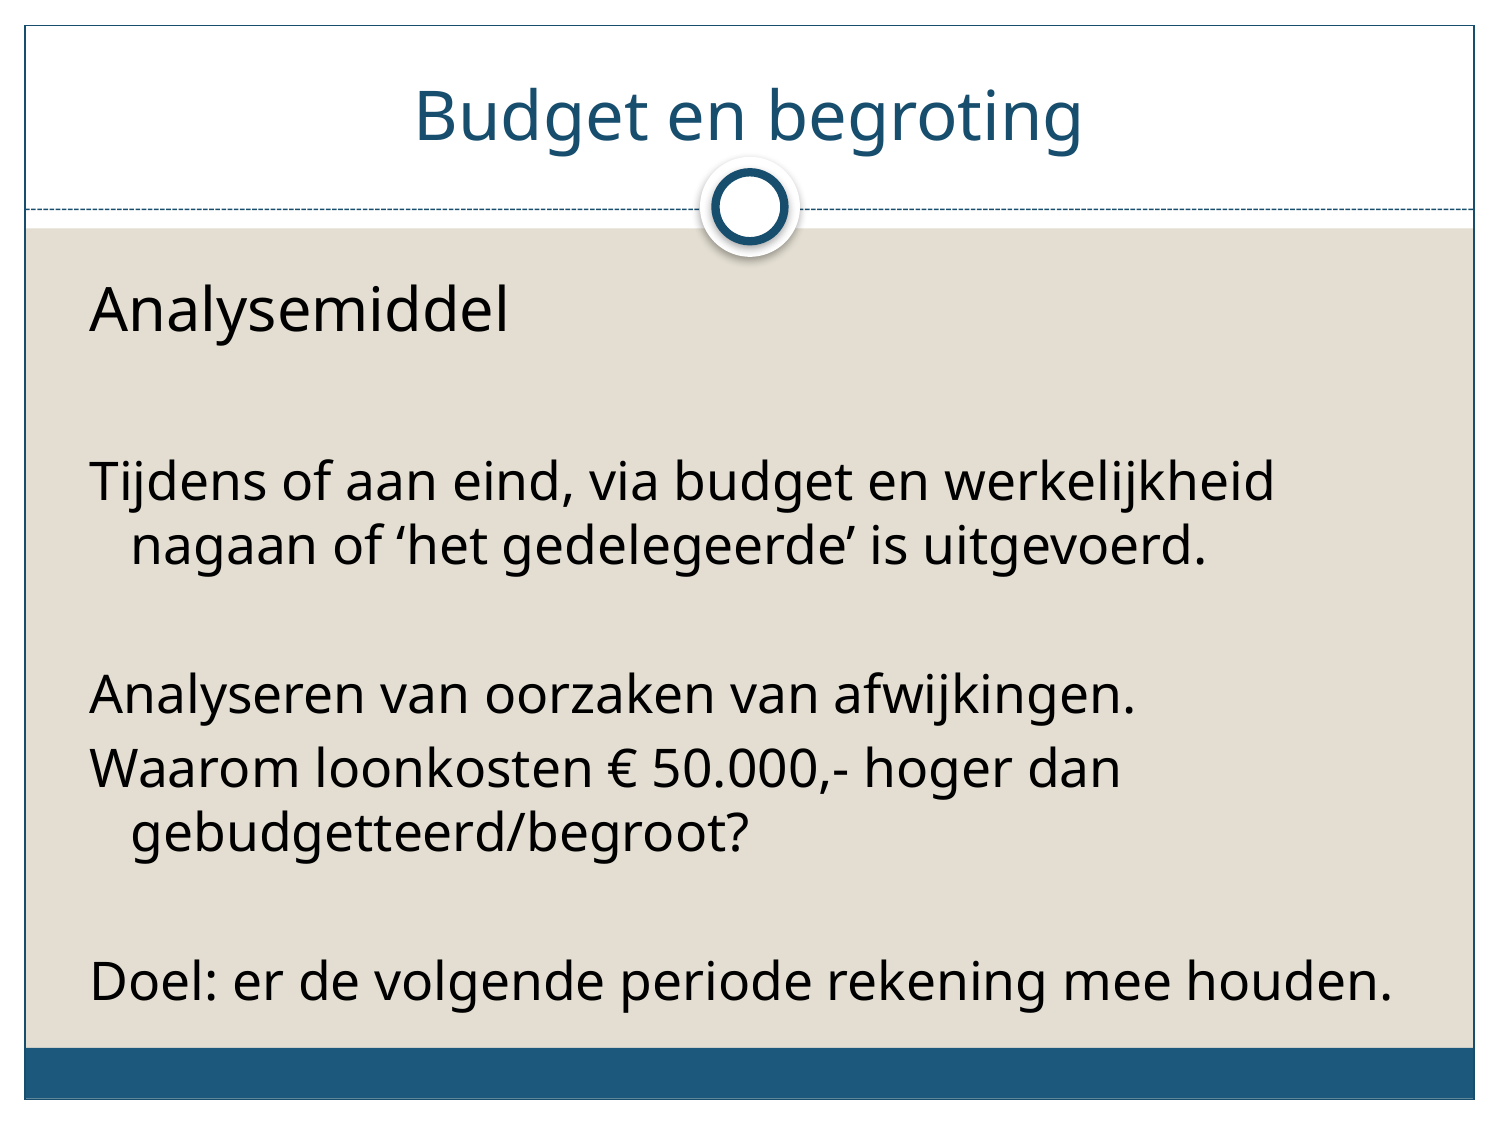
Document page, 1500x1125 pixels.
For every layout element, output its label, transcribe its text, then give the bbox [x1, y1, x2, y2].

title Budget en begroting [49, 37, 1450, 162]
list Analysemiddel Tijdens of aan eind, via budget en werkelijkheid nagaan of ‘het gedelegeerde’ is uitgevoerd. Analyseren van oorzaken van afwijkingen. Waarom loonkosten € 50.000,- hoger dan gebudgetteerd/begroot? Doel: er de volgende periode rekening mee houden. [75, 262, 1425, 1094]
